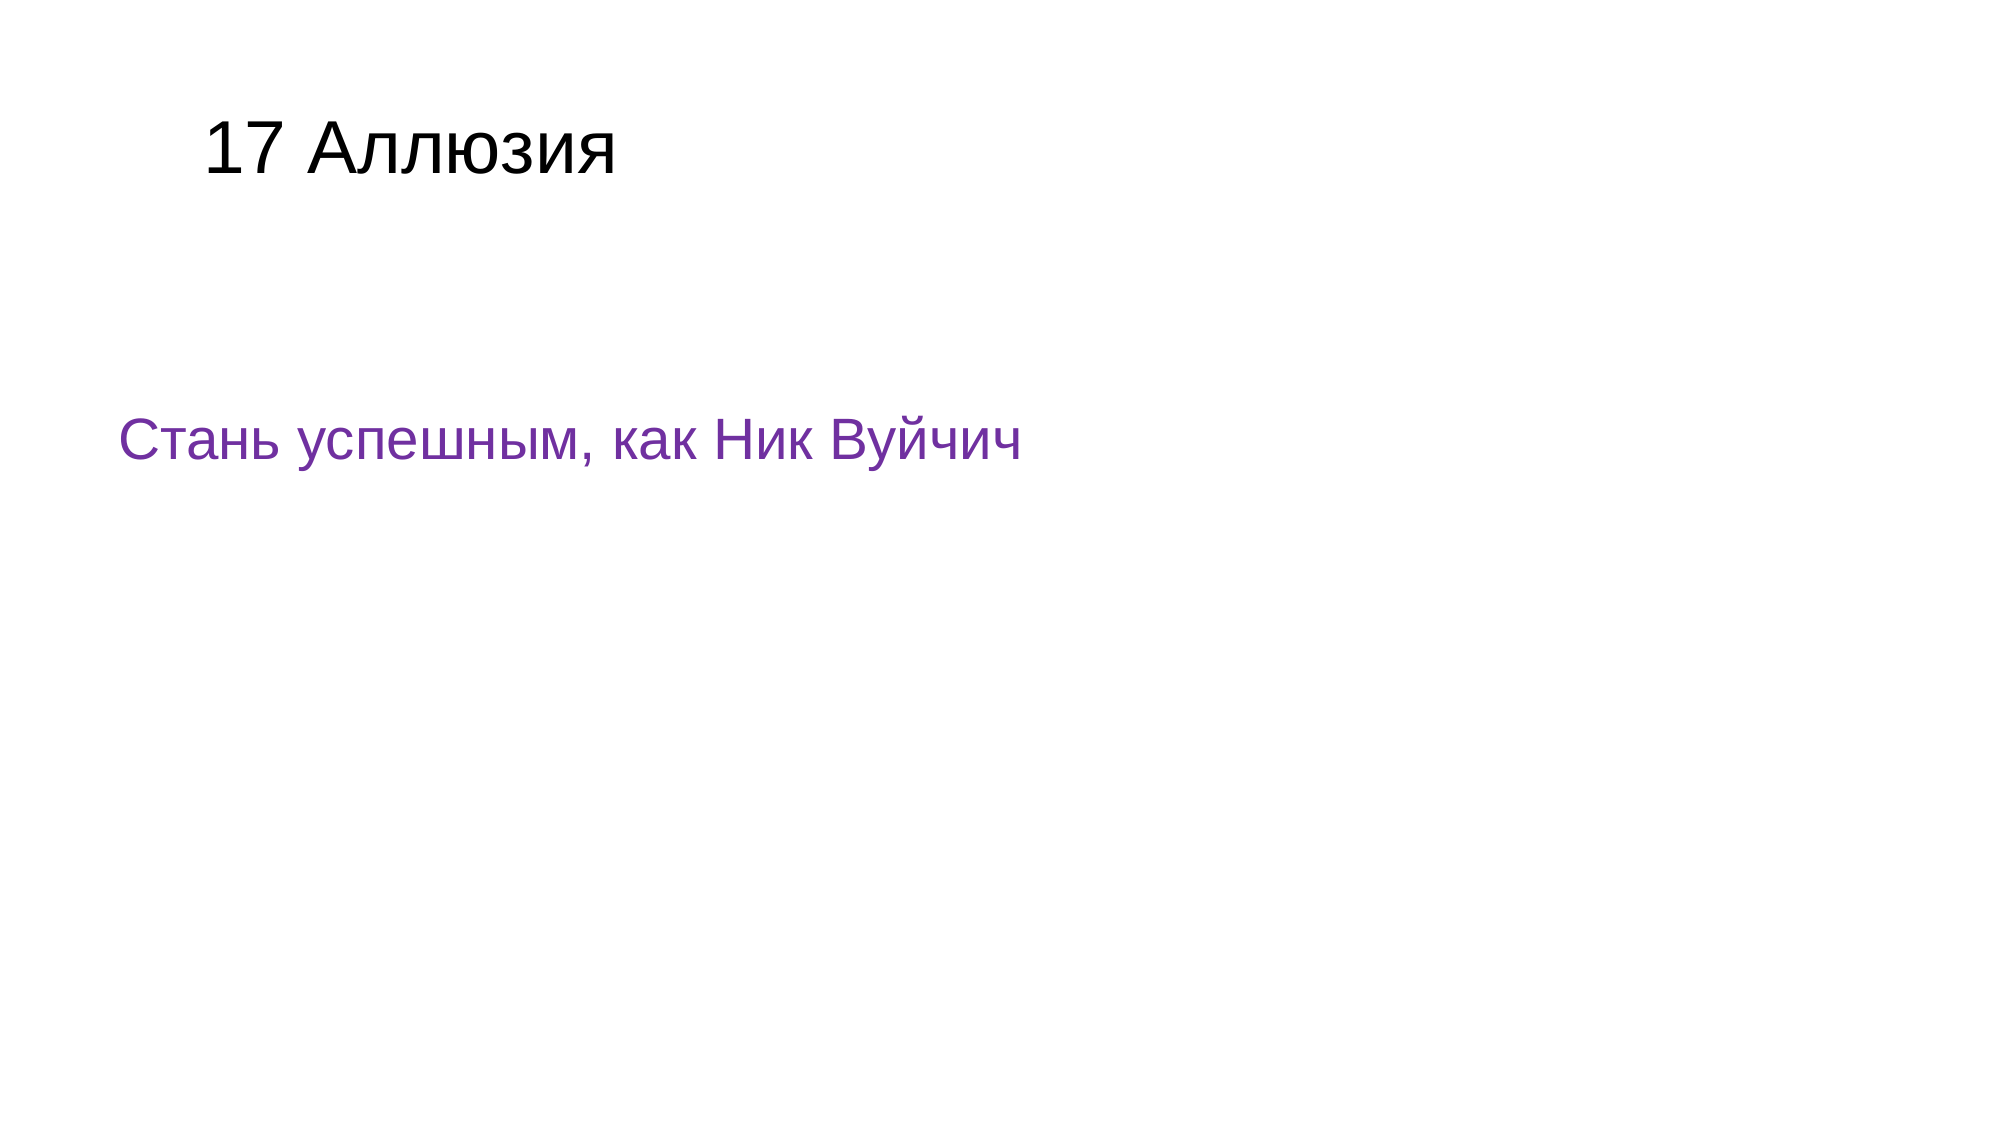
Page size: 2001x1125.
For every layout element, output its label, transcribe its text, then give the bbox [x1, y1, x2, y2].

text_box Стань успешным, как Ник Вуйчич [103, 393, 1820, 479]
title 17 Аллюзия [203, 68, 1703, 219]
